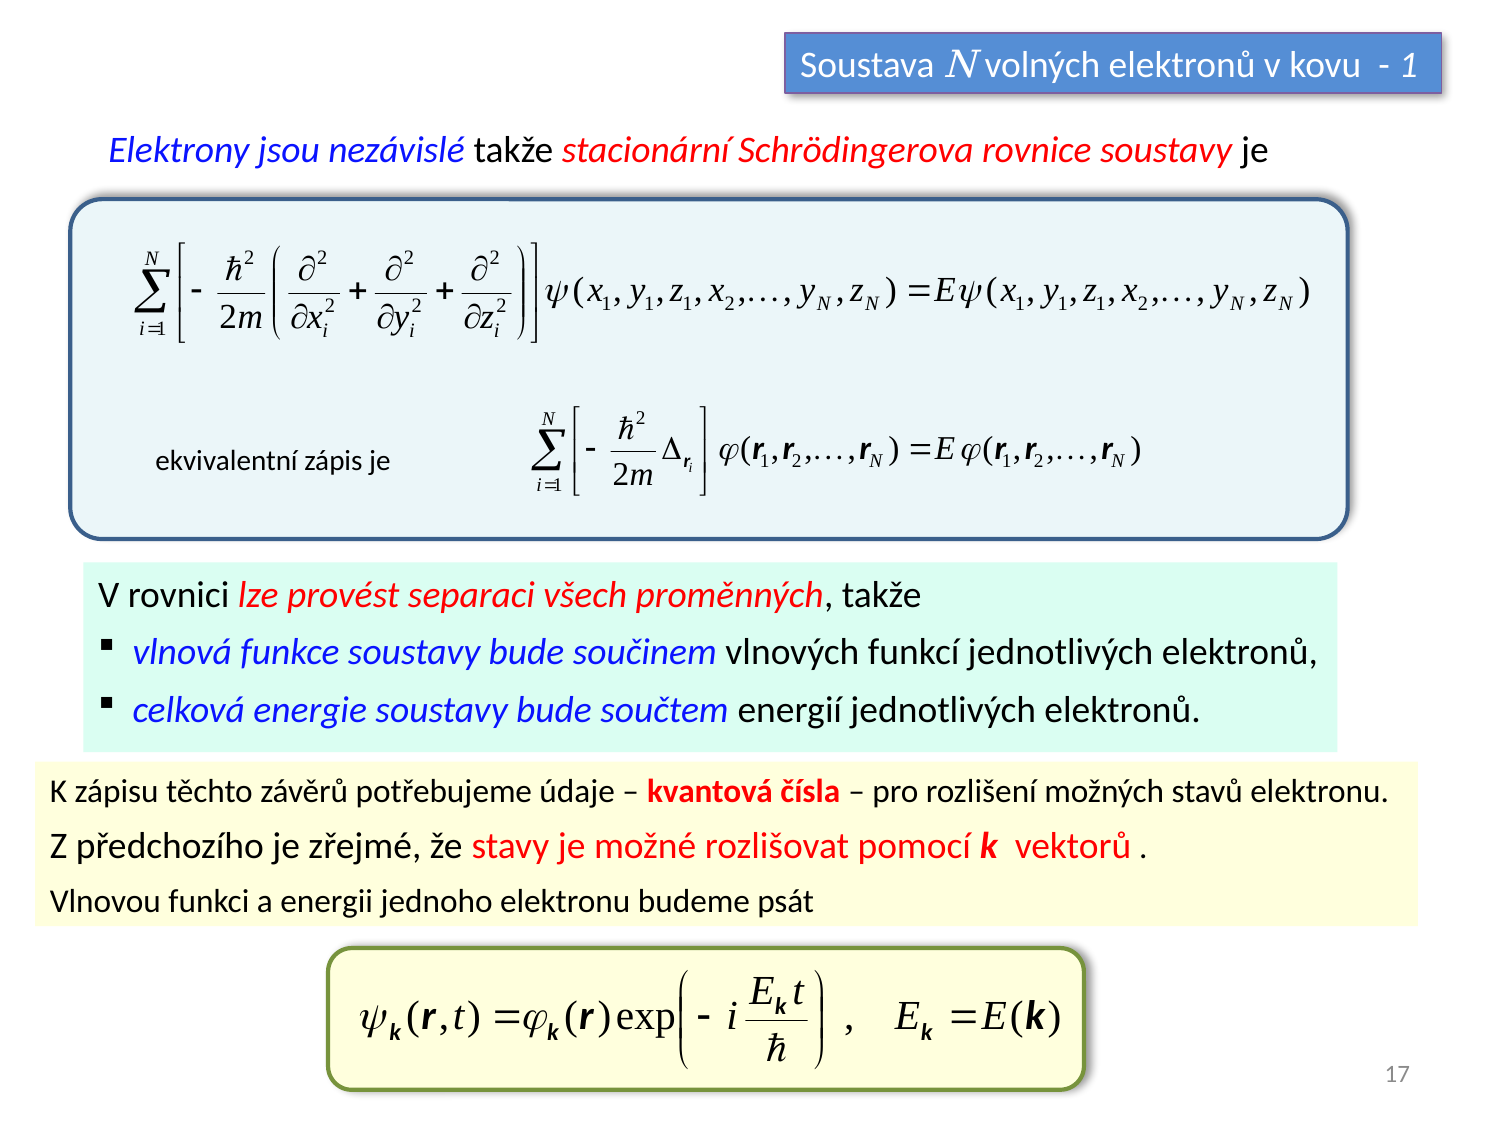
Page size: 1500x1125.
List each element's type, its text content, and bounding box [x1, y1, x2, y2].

text_box K zápisu těchto závěrů potřebujeme údaje – kvantová čísla – pro rozlišení možných stavů elektronu. Z předchozího je zřejmé, že stavy je možné rozlišovat pomocí k vektorů . Vlnovou funkci a energii jednoho elektronu budeme psát [35, 761, 1418, 927]
slide_number 17 [1074, 1042, 1425, 1103]
text_box Elektrony jsou nezávislé takže stacionární Schrödingerova rovnice soustavy je [93, 117, 1325, 177]
text_box V rovnici lze provést separaci všech proměnných, takže vlnová funkce soustavy bude součinem vlnových funkcí jednotlivých elektronů, celková energie soustavy bude součtem energií jednotlivých elektronů. [83, 562, 1338, 753]
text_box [327, 947, 1085, 1091]
text_box Soustava N volných elektronů v kovu - 1 [784, 32, 1442, 94]
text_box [70, 198, 1348, 540]
